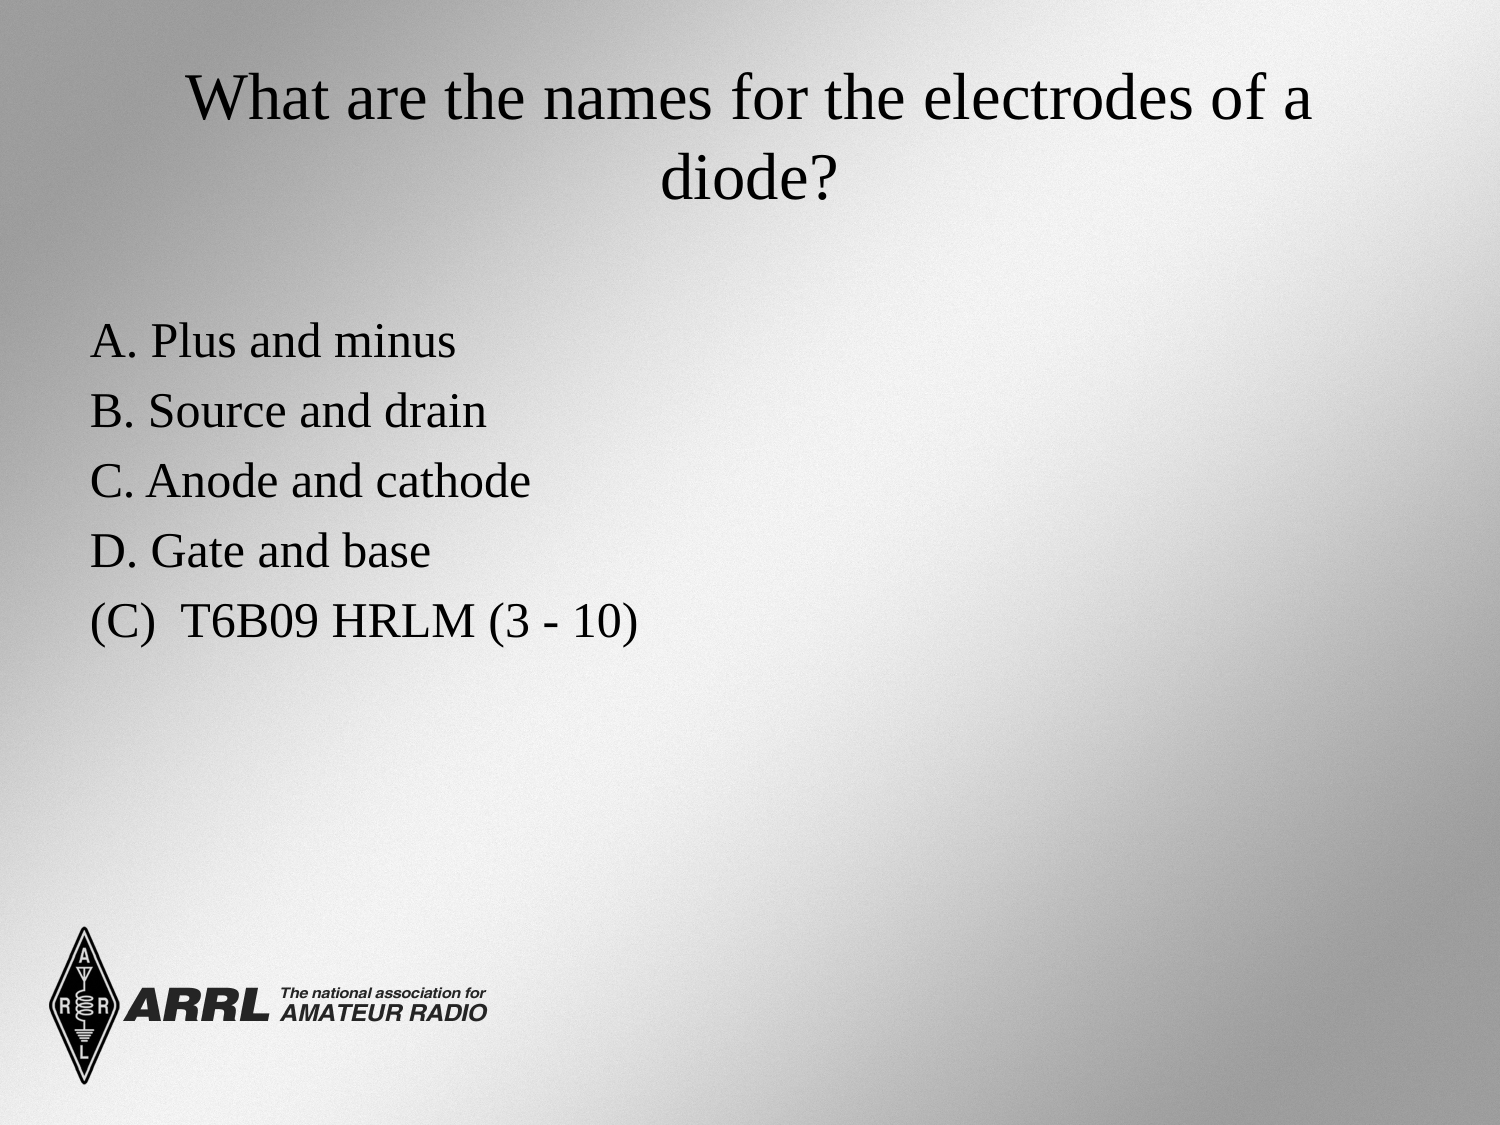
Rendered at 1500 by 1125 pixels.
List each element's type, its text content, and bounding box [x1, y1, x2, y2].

picture [0, 0, 1500, 1125]
list A. Plus and minus B. Source and drain C. Anode and cathode D. Gate and base (C) T6B09 HRLM (3 - 10) [75, 299, 1425, 1005]
title What are the names for the electrodes of a diode? [75, 45, 1425, 233]
